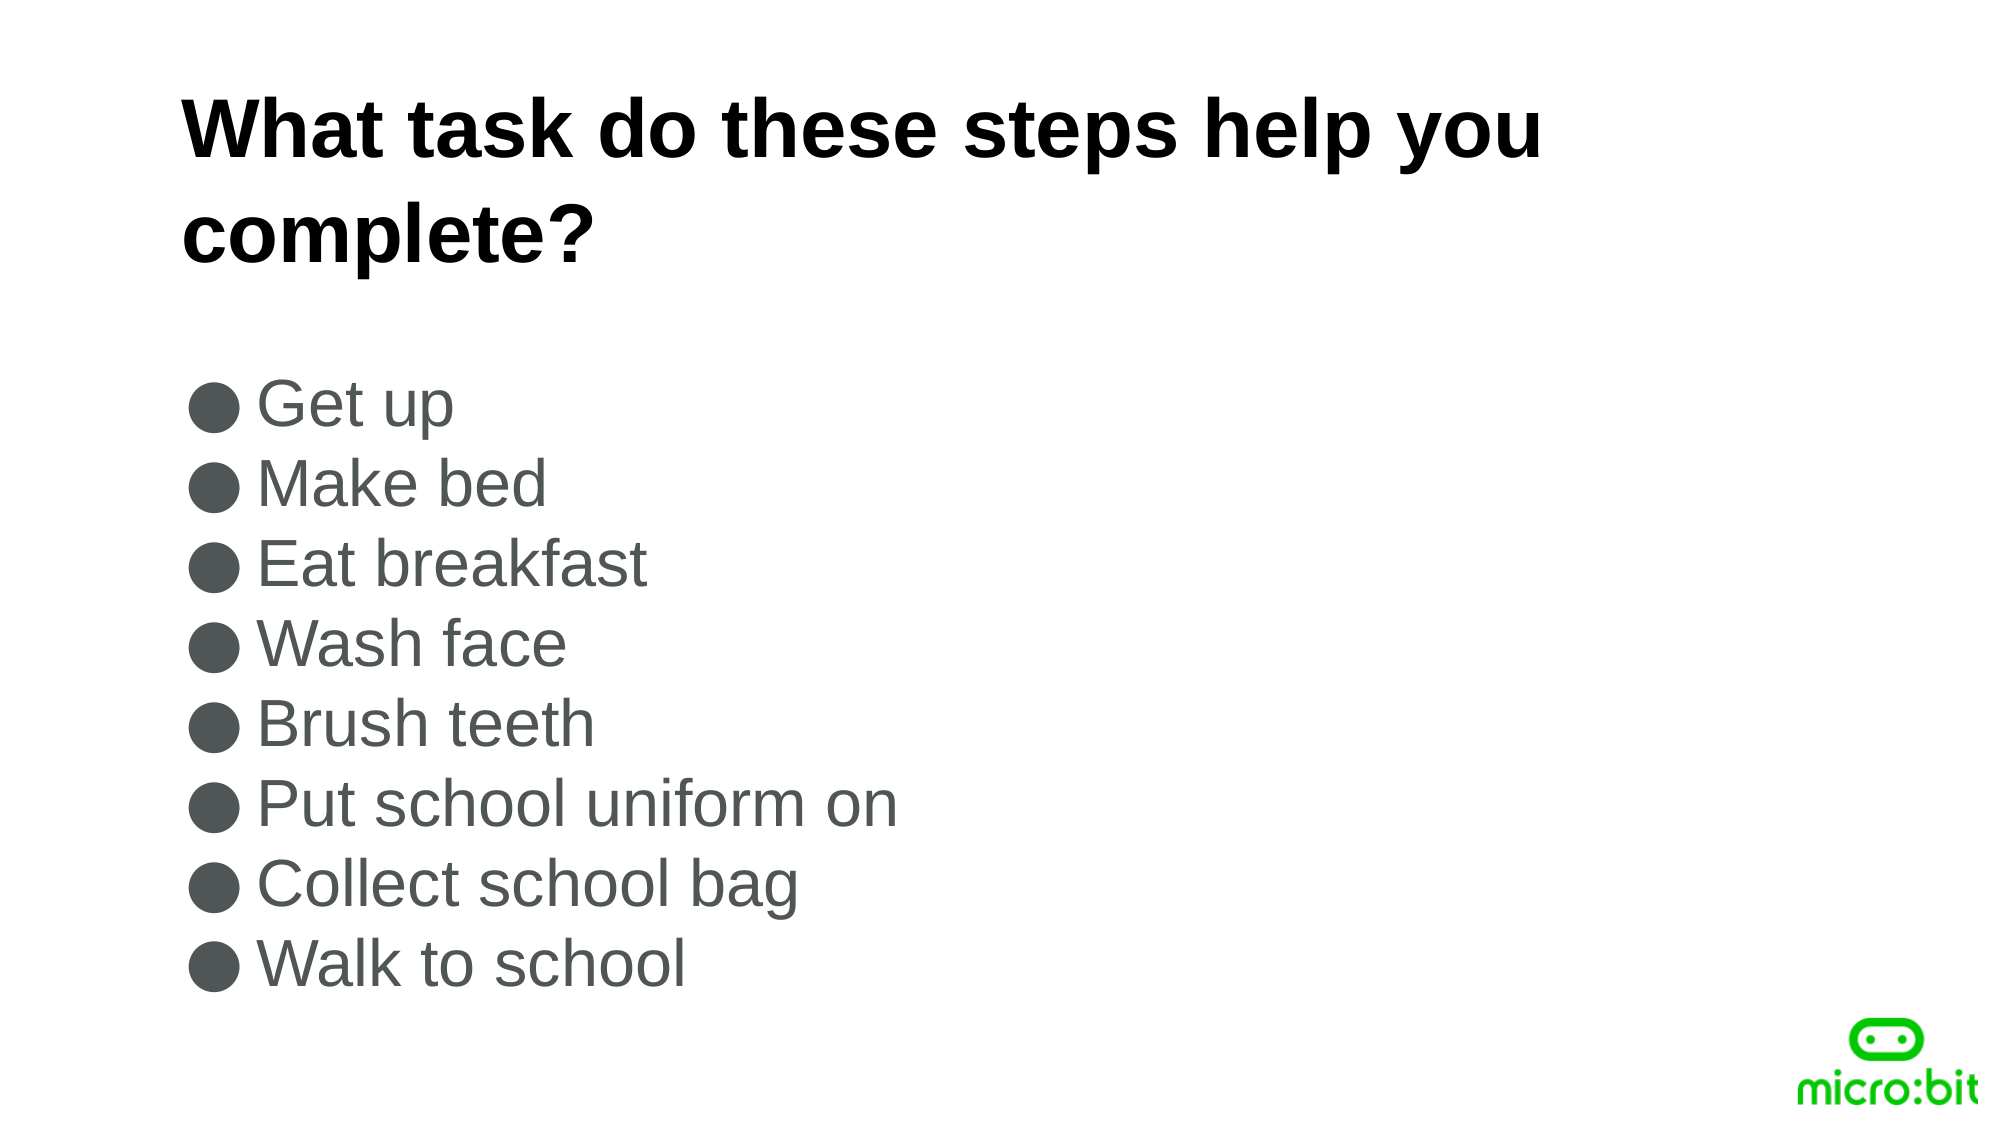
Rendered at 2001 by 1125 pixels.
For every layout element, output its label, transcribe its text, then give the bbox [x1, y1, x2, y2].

text_box What task do these steps help you complete? Get up Make bed Eat breakfast Wash face Brush teeth Put school uniform on Collect school bag Walk to school [166, 60, 1918, 884]
picture [1797, 1017, 1978, 1106]
